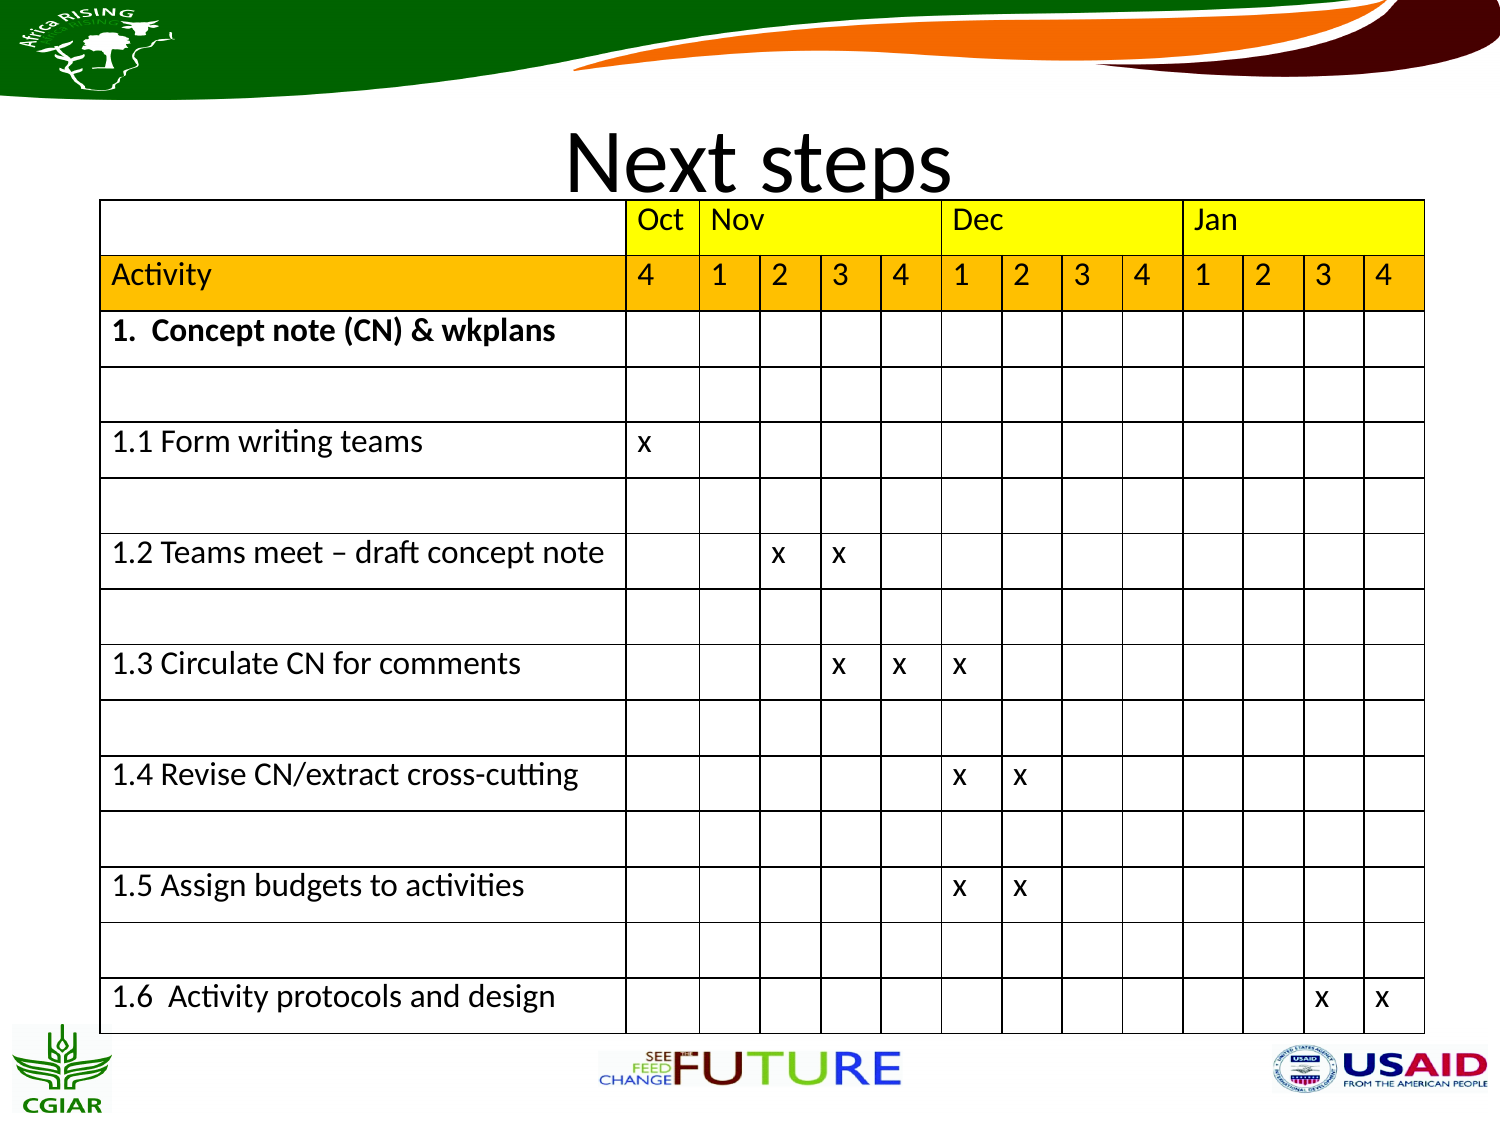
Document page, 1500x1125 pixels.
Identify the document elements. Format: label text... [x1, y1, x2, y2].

table_header [101, 201, 625, 255]
table_cell [1184, 368, 1242, 421]
table_cell [822, 312, 880, 366]
table_cell [1365, 923, 1424, 977]
table_cell [700, 479, 759, 533]
table_cell [1003, 590, 1061, 644]
table_cell [882, 701, 941, 755]
table_cell [761, 423, 820, 477]
table_cell [942, 812, 1001, 866]
table_cell [627, 868, 699, 922]
table_cell [700, 923, 759, 977]
table_cell [882, 757, 941, 810]
table_cell [1063, 757, 1122, 810]
table_cell [1244, 368, 1303, 421]
table_cell [761, 312, 820, 366]
table_cell [1305, 868, 1363, 922]
table_cell [101, 701, 625, 755]
table_cell [882, 534, 941, 588]
table_cell [1123, 701, 1182, 755]
table_cell [761, 868, 820, 922]
table_cell [942, 479, 1001, 533]
table_cell [1365, 645, 1424, 699]
table_cell [1123, 757, 1182, 810]
table_cell [1365, 312, 1424, 366]
table_cell [1305, 534, 1363, 588]
text_box Next steps [0, 108, 1500, 213]
table_cell 2 [761, 256, 820, 310]
table_cell x [627, 423, 699, 477]
table_cell [1305, 757, 1363, 810]
table_cell [700, 979, 759, 1023]
table_cell x [942, 868, 1001, 922]
table_cell [882, 368, 941, 421]
table_cell [1123, 479, 1182, 533]
table_cell [822, 812, 880, 866]
table_cell [1184, 479, 1242, 533]
table_cell [822, 868, 880, 922]
table_cell [1305, 645, 1363, 699]
table_cell 1.3 Circulate CN for comments [101, 645, 625, 699]
table_cell 3 [822, 256, 880, 310]
table_cell [1365, 479, 1424, 533]
table_cell 2 [1244, 256, 1303, 310]
table_cell [1063, 645, 1122, 699]
table_cell [101, 812, 625, 866]
table_cell [101, 368, 625, 421]
table_cell [1063, 534, 1122, 588]
table_cell [1063, 423, 1122, 477]
table_cell 4 [1123, 256, 1182, 310]
table_cell [822, 368, 880, 421]
table_cell 1 [700, 256, 759, 310]
table_cell [627, 757, 699, 810]
table_cell [1063, 590, 1122, 644]
table_cell [1003, 312, 1061, 366]
table_cell 1.6 Activity protocols and design [101, 979, 625, 1023]
table_cell [761, 923, 820, 977]
table_cell [1123, 423, 1182, 477]
table_cell [1003, 979, 1061, 1023]
table_cell [700, 534, 759, 588]
table_cell [1365, 757, 1424, 810]
picture [12, 1024, 1488, 1113]
table_cell [822, 923, 880, 977]
table_cell [1365, 423, 1424, 477]
table_cell [1063, 701, 1122, 755]
table_cell [882, 312, 941, 366]
table_cell [1244, 423, 1303, 477]
table_cell [1184, 312, 1242, 366]
table_cell [627, 312, 699, 366]
table_cell [700, 812, 759, 866]
table_cell [1063, 812, 1122, 866]
table_cell 1.5 Assign budgets to activities [101, 868, 625, 922]
table_cell [1244, 312, 1303, 366]
table_cell [1123, 868, 1182, 922]
table_cell [822, 590, 880, 644]
table_header Oct [627, 201, 699, 255]
table_cell 3 [1305, 256, 1363, 310]
table_cell [1003, 368, 1061, 421]
table_cell [700, 312, 759, 366]
table_cell 1.2 Teams meet – draft concept note [101, 534, 625, 588]
table_cell x [942, 757, 1001, 810]
table_cell [1063, 979, 1122, 1023]
table_cell [1003, 701, 1061, 755]
table_cell [761, 368, 820, 421]
table_header Jan [1184, 201, 1424, 255]
table_cell [1063, 312, 1122, 366]
table_cell [627, 923, 699, 977]
table_cell x [1003, 757, 1061, 810]
table_cell [882, 590, 941, 644]
table_cell 3 [1063, 256, 1122, 310]
table_cell [627, 979, 699, 1023]
table_cell [882, 979, 941, 1023]
table_cell [1365, 868, 1424, 922]
table_cell [1365, 590, 1424, 644]
table_cell [1184, 979, 1242, 1023]
table_cell [1184, 423, 1242, 477]
table_cell [1003, 423, 1061, 477]
table_cell [1123, 368, 1182, 421]
table_cell [1003, 534, 1061, 588]
table_cell [942, 423, 1001, 477]
picture [0, 0, 1500, 101]
table_cell [942, 590, 1001, 644]
table_cell 1 [1184, 256, 1242, 310]
table_cell [942, 368, 1001, 421]
table_cell [1123, 979, 1182, 1023]
table_cell 1.4 Revise CN/extract cross-cutting [101, 757, 625, 810]
table_cell [700, 868, 759, 922]
table_cell x [1305, 979, 1363, 1023]
table_cell [1244, 645, 1303, 699]
table_cell [1244, 868, 1303, 922]
table_cell [700, 645, 759, 699]
table_cell [1305, 312, 1363, 366]
table_cell [882, 479, 941, 533]
table_cell [942, 534, 1001, 588]
table_cell [1244, 923, 1303, 977]
table_cell 1.1 Form writing teams [101, 423, 625, 477]
table_cell [1184, 590, 1242, 644]
table_cell x [882, 645, 941, 699]
table_cell [882, 923, 941, 977]
table_cell x [942, 645, 1001, 699]
table_header Nov [700, 201, 941, 255]
table_cell [882, 868, 941, 922]
table_cell [1244, 701, 1303, 755]
table_cell [700, 590, 759, 644]
table_cell Activity [101, 256, 625, 310]
table_cell 1. Concept note (CN) & wkplans [101, 312, 625, 366]
table_cell [1244, 979, 1303, 1023]
table_cell [1184, 757, 1242, 810]
table_cell x [1003, 868, 1061, 922]
table_cell [1063, 868, 1122, 922]
table_cell [761, 590, 820, 644]
table_cell [101, 590, 625, 644]
table_cell [761, 757, 820, 810]
table_cell [1244, 534, 1303, 588]
table_cell [627, 701, 699, 755]
table_cell [1365, 534, 1424, 588]
table_cell [1063, 479, 1122, 533]
table_cell [1305, 368, 1363, 421]
table_cell [1184, 701, 1242, 755]
table_cell [627, 534, 699, 588]
table_cell [627, 479, 699, 533]
table_cell [882, 423, 941, 477]
table_cell [627, 368, 699, 421]
table_cell [942, 923, 1001, 977]
table_cell [822, 979, 880, 1023]
table_cell [1365, 812, 1424, 866]
table_cell [700, 368, 759, 421]
table_cell [1184, 534, 1242, 588]
table_cell x [822, 645, 880, 699]
table_cell [1123, 645, 1182, 699]
table_cell [942, 312, 1001, 366]
table_cell [761, 645, 820, 699]
table_cell [700, 701, 759, 755]
table_cell [1365, 368, 1424, 421]
table_cell [1244, 590, 1303, 644]
table_cell [761, 979, 820, 1023]
table_cell [822, 701, 880, 755]
table_cell [1305, 701, 1363, 755]
table_cell [761, 812, 820, 866]
table_cell [822, 423, 880, 477]
table_cell [627, 645, 699, 699]
table_cell [761, 701, 820, 755]
table_cell [1305, 590, 1363, 644]
table_cell [1003, 812, 1061, 866]
table_cell [1244, 757, 1303, 810]
table_cell 1 [942, 256, 1001, 310]
table_cell [1123, 923, 1182, 977]
table_cell [1244, 479, 1303, 533]
table_cell [1003, 645, 1061, 699]
table_cell [1184, 923, 1242, 977]
table_cell [761, 479, 820, 533]
table_header Dec [942, 201, 1182, 255]
table_cell 4 [627, 256, 699, 310]
table_cell [1123, 590, 1182, 644]
table_cell [822, 479, 880, 533]
table_cell [700, 423, 759, 477]
table_cell [882, 812, 941, 866]
table_cell [1305, 923, 1363, 977]
table_cell [1063, 923, 1122, 977]
table_cell [1244, 812, 1303, 866]
table_cell [101, 923, 625, 977]
table_cell 4 [1365, 256, 1424, 310]
table_cell [627, 590, 699, 644]
table_cell [822, 757, 880, 810]
table_cell [1123, 812, 1182, 866]
table_cell [1123, 534, 1182, 588]
table_cell [700, 757, 759, 810]
table_cell [1003, 923, 1061, 977]
table_cell [1365, 701, 1424, 755]
table_cell [1305, 812, 1363, 866]
table_cell [1184, 812, 1242, 866]
table_cell 4 [882, 256, 941, 310]
table_cell 2 [1003, 256, 1061, 310]
table_cell [101, 479, 625, 533]
table_cell [1184, 868, 1242, 922]
table_cell [1305, 479, 1363, 533]
table_cell x [1365, 979, 1424, 1023]
table_cell [1305, 423, 1363, 477]
table_cell [1123, 312, 1182, 366]
table_cell [1184, 645, 1242, 699]
table_cell [942, 701, 1001, 755]
table_cell [627, 812, 699, 866]
table_cell x [761, 534, 820, 588]
table_cell [1003, 479, 1061, 533]
table_cell x [822, 534, 880, 588]
table_cell [1063, 368, 1122, 421]
table_cell [942, 979, 1001, 1023]
